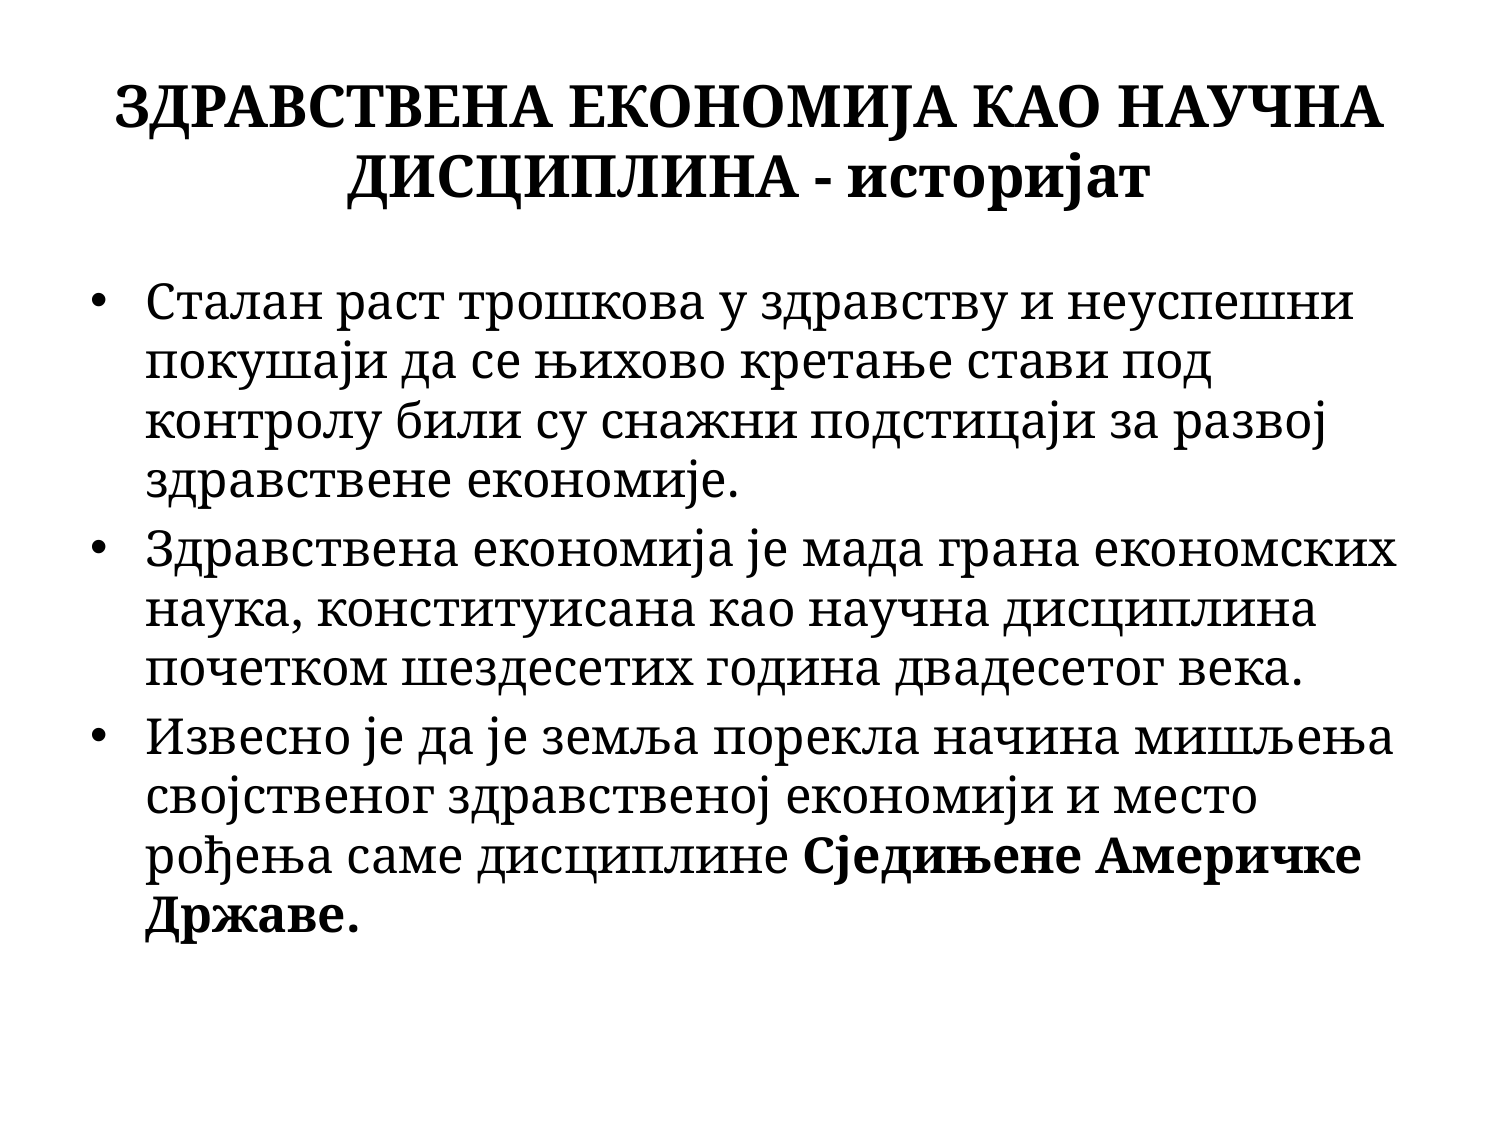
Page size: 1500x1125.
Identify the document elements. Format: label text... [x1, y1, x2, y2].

list Сталан раст трошкова у здравству и неуспешни покушаји да се њихово кретање стави под контролу били су снажни подстицаји за развој здравствене економије. Здравствена економија је мада грана економских наука, конституисана као научна дисциплина почетком шездесетих година двадесетог века. Извесно је да је земља порекла начина мишљења својственог здравственој економији и место рођења саме дисциплине Сједињене Америчке Државе. [75, 262, 1425, 1005]
title ЗДРАВСТВЕНA ЕКОНОМИJA КАО НАУЧНА ДИСЦИПЛИНА - историјат [75, 45, 1425, 233]
